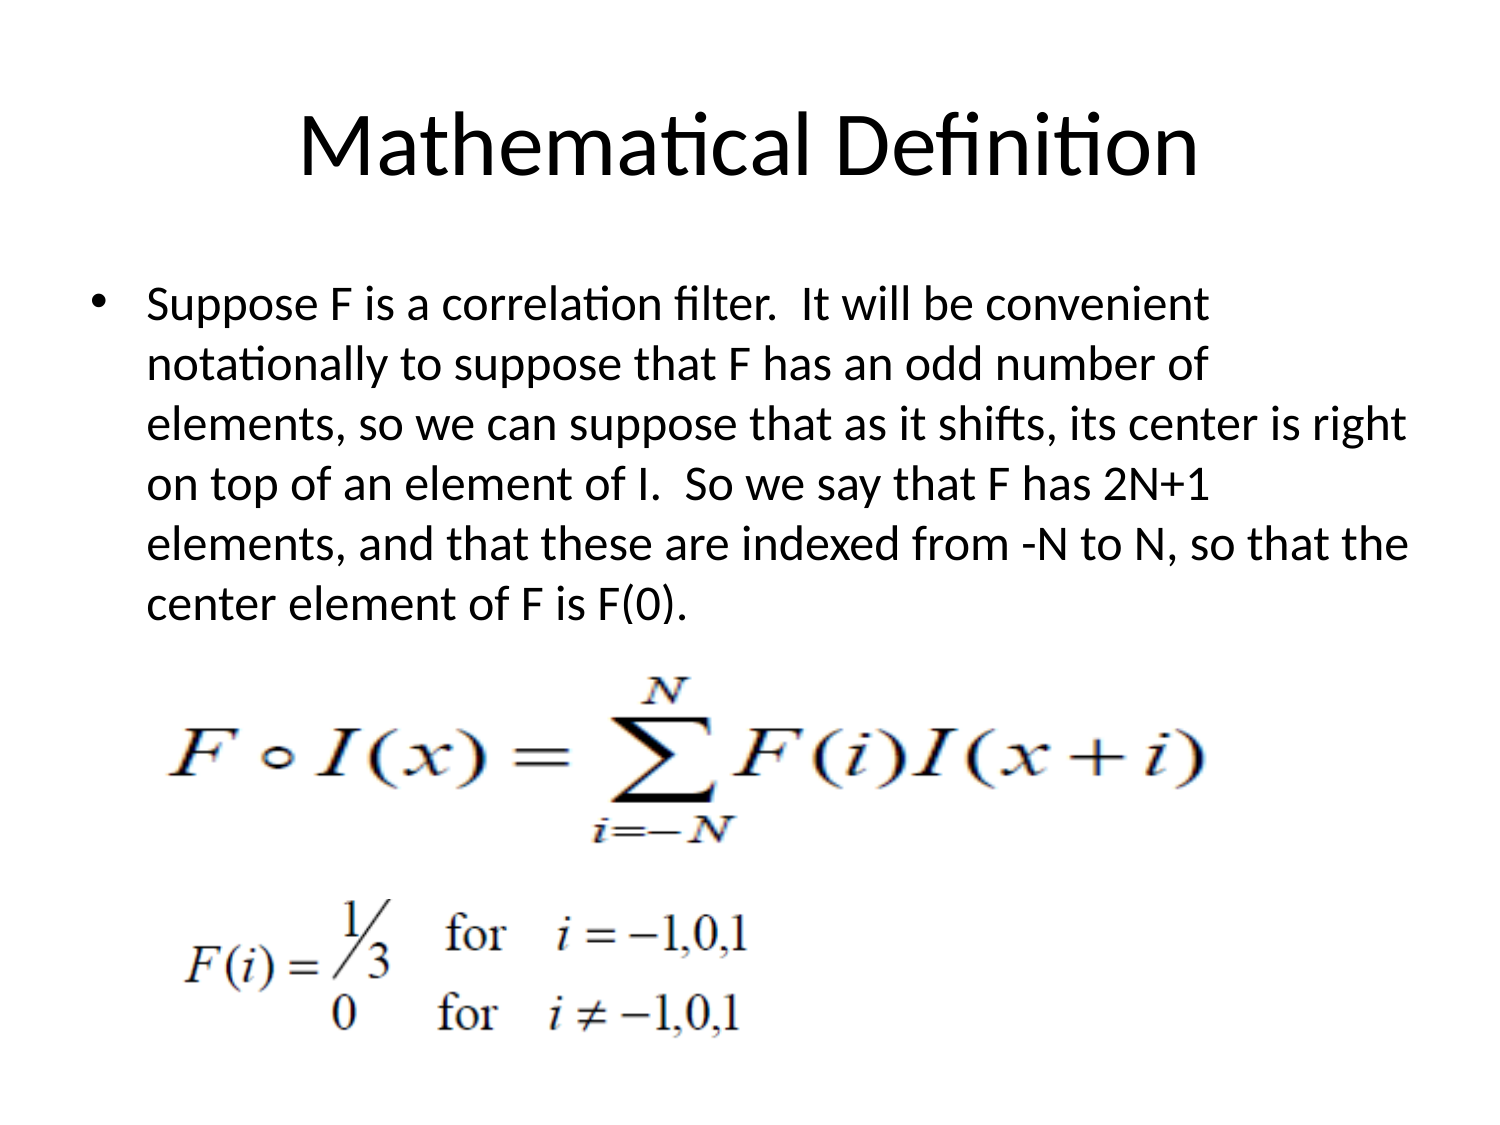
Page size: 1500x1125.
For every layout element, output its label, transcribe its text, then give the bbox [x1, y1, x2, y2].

list Suppose F is a correlation filter. It will be convenient notationally to suppose that F has an odd number of elements, so we can suppose that as it shifts, its center is right on top of an element of I. So we say that F has 2N+1 elements, and that these are indexed from -N to N, so that the center element of F is F(0). [75, 262, 1425, 1005]
picture [149, 899, 789, 1082]
title Mathematical Definition [75, 45, 1425, 233]
picture [111, 624, 1484, 851]
